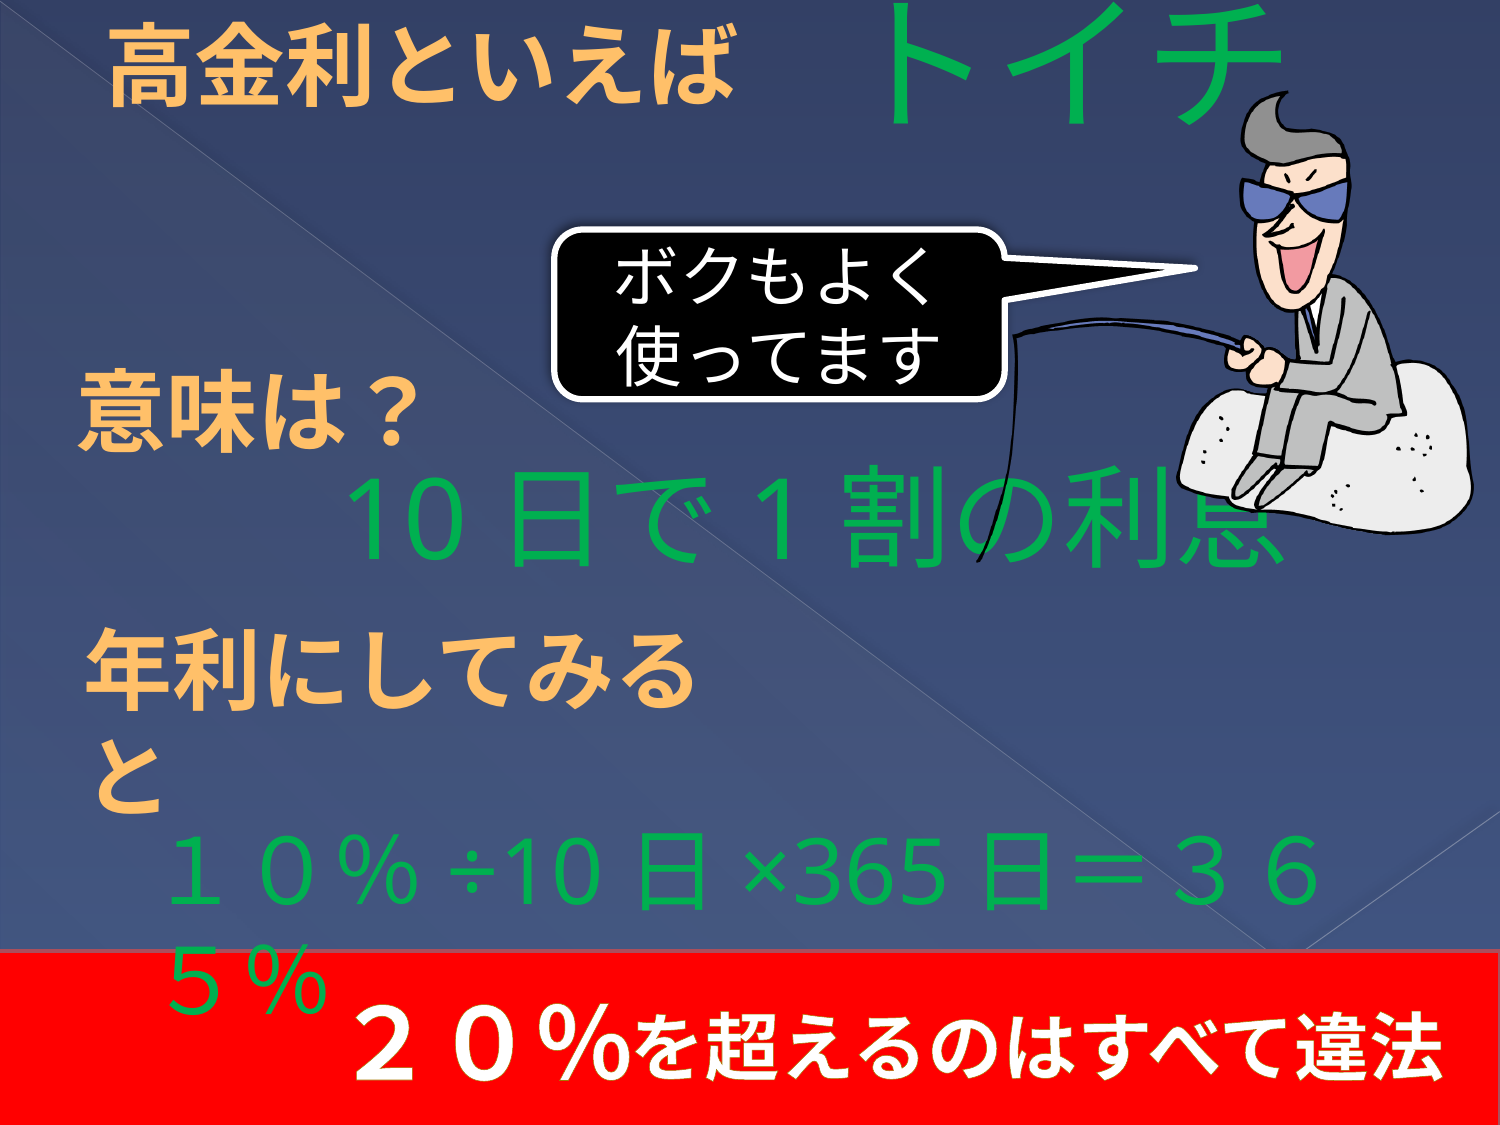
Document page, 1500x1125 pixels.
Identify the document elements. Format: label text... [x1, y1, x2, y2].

title トイチ [775, 0, 1371, 215]
text_box 年利にしてみると [0, 606, 794, 837]
picture [975, 89, 1474, 563]
text_box ２０％ [319, 972, 649, 1108]
text_box 高金利といえば [10, 0, 775, 230]
text_box を超えるのはすべて違法 [614, 992, 1459, 1098]
text_box 10日で1割の利息 [245, 444, 1365, 674]
text_box ボクもよく使ってます [551, 226, 966, 403]
text_box [0, 949, 1500, 1125]
text_box １０％÷10日×365日＝３６５％ [134, 805, 1476, 1041]
text_box 意味は？ [0, 346, 485, 576]
